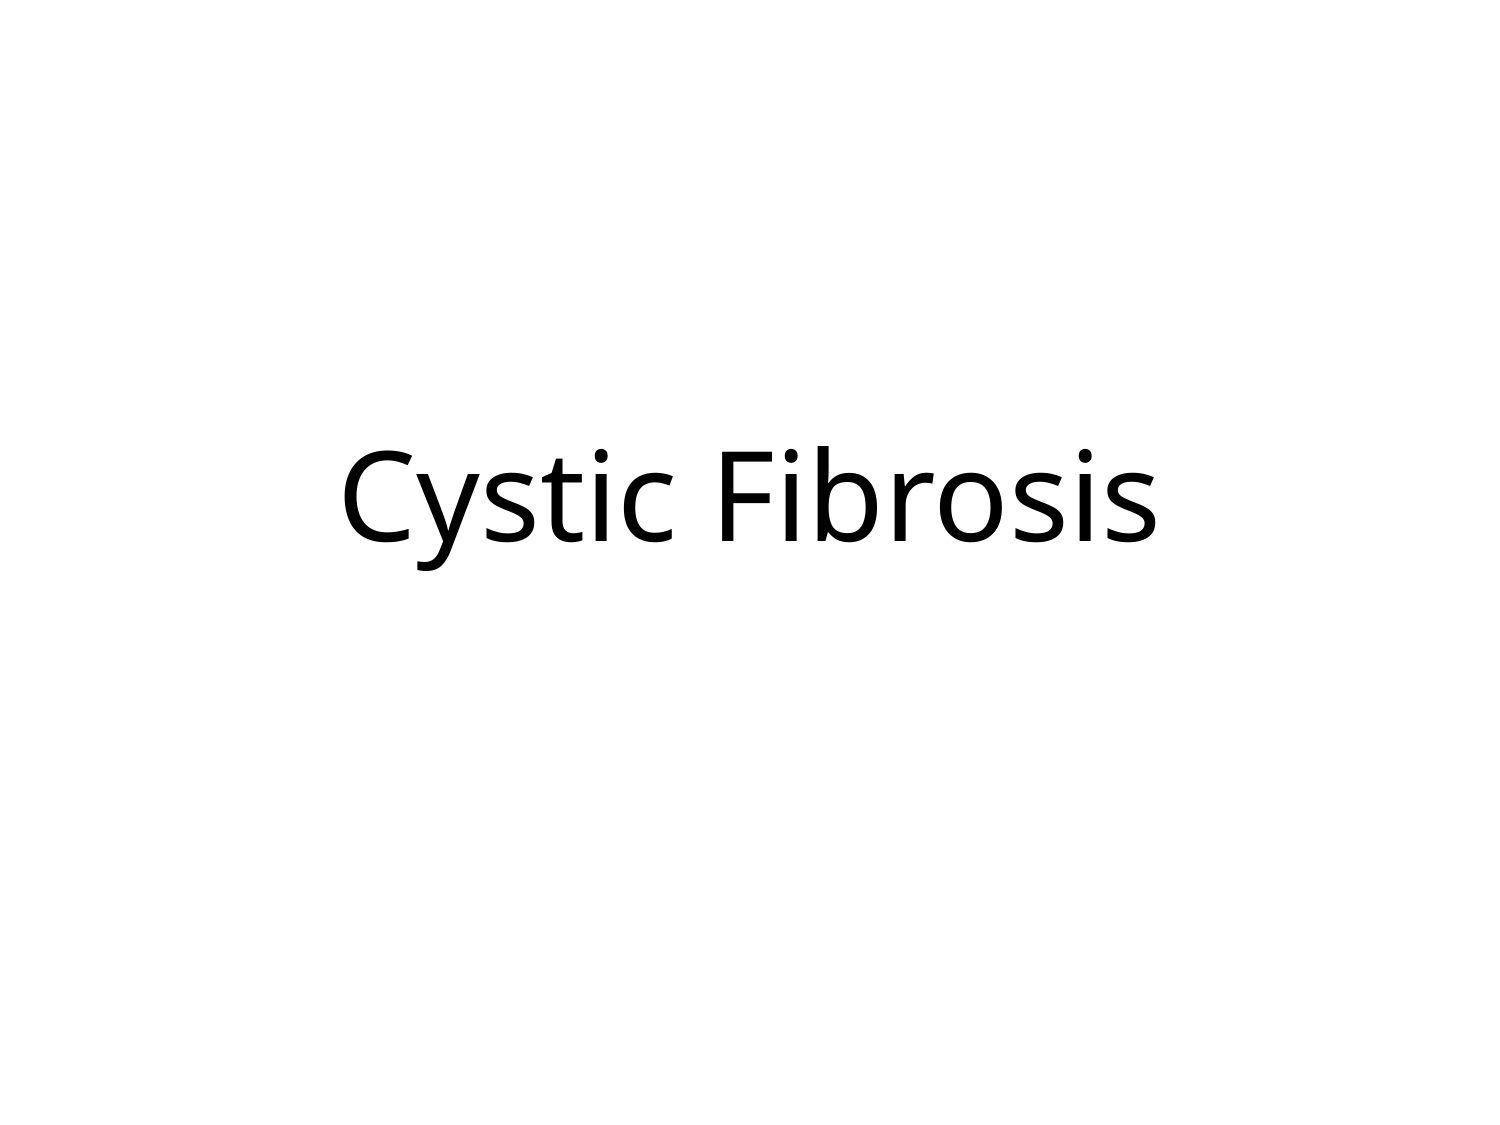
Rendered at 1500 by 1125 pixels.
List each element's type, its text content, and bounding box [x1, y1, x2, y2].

title Cystic Fibrosis [187, 184, 1313, 576]
